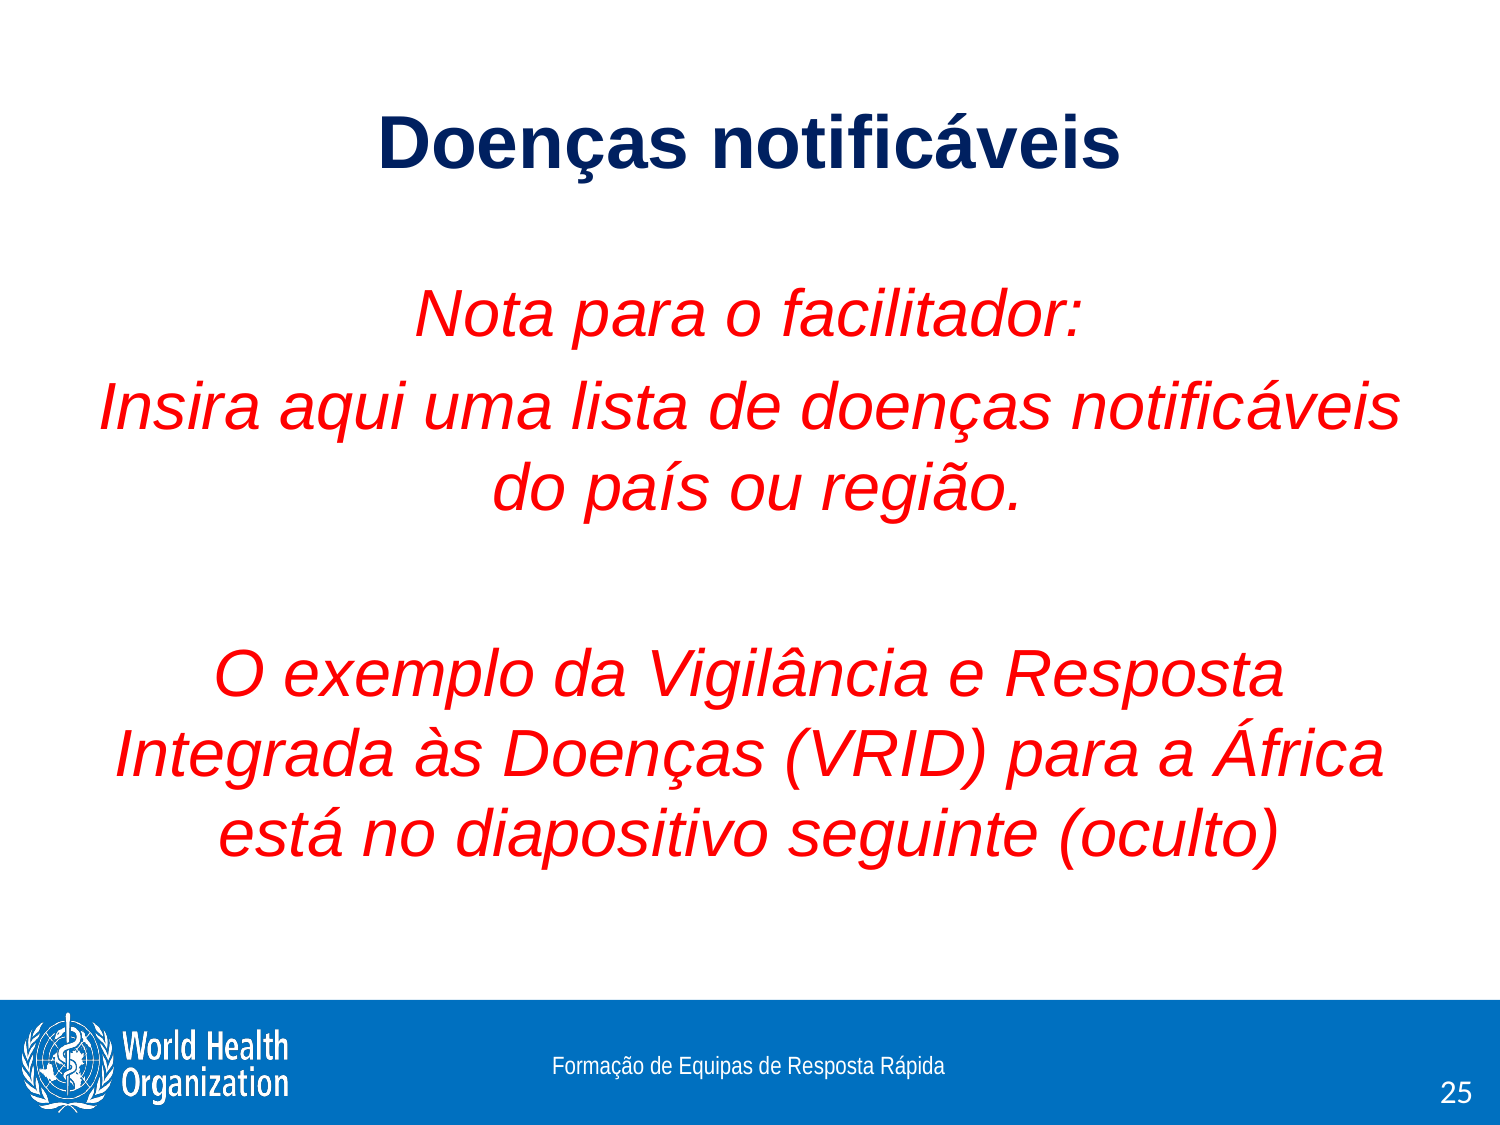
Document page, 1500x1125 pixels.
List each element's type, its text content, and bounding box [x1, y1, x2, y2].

title Doenças notificáveis [75, 45, 1425, 233]
picture [21, 1012, 288, 1113]
list Nota para o facilitador: Insira aqui uma lista de doenças notificáveis do país ou região. O exemplo da Vigilância e Resposta Integrada às Doenças (VRID) para a África está no diapositivo seguinte (oculto) [75, 262, 1425, 1005]
